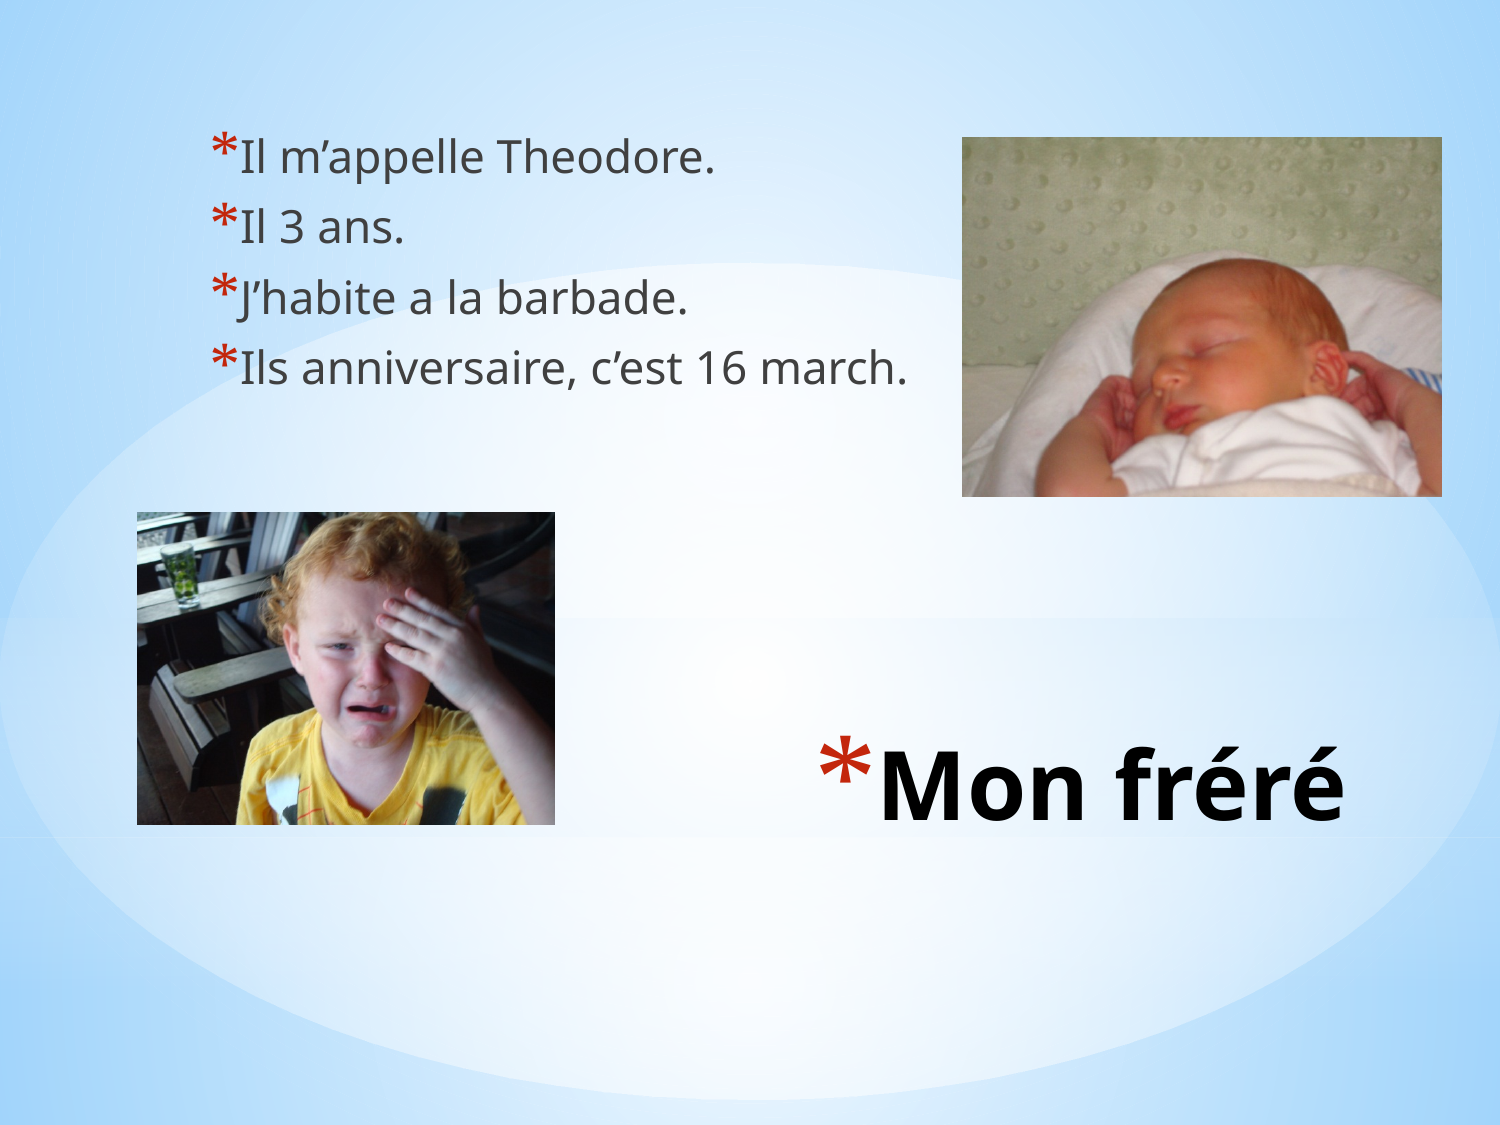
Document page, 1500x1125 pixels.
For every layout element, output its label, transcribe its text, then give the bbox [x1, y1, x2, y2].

picture [962, 137, 1442, 498]
title Mon fréré [294, 717, 1363, 905]
list Il m’appelle Theodore. Il 3 ans. J’habite a la barbade. Ils anniversaire, c’est 16 march. [187, 120, 1238, 690]
picture [137, 512, 555, 826]
